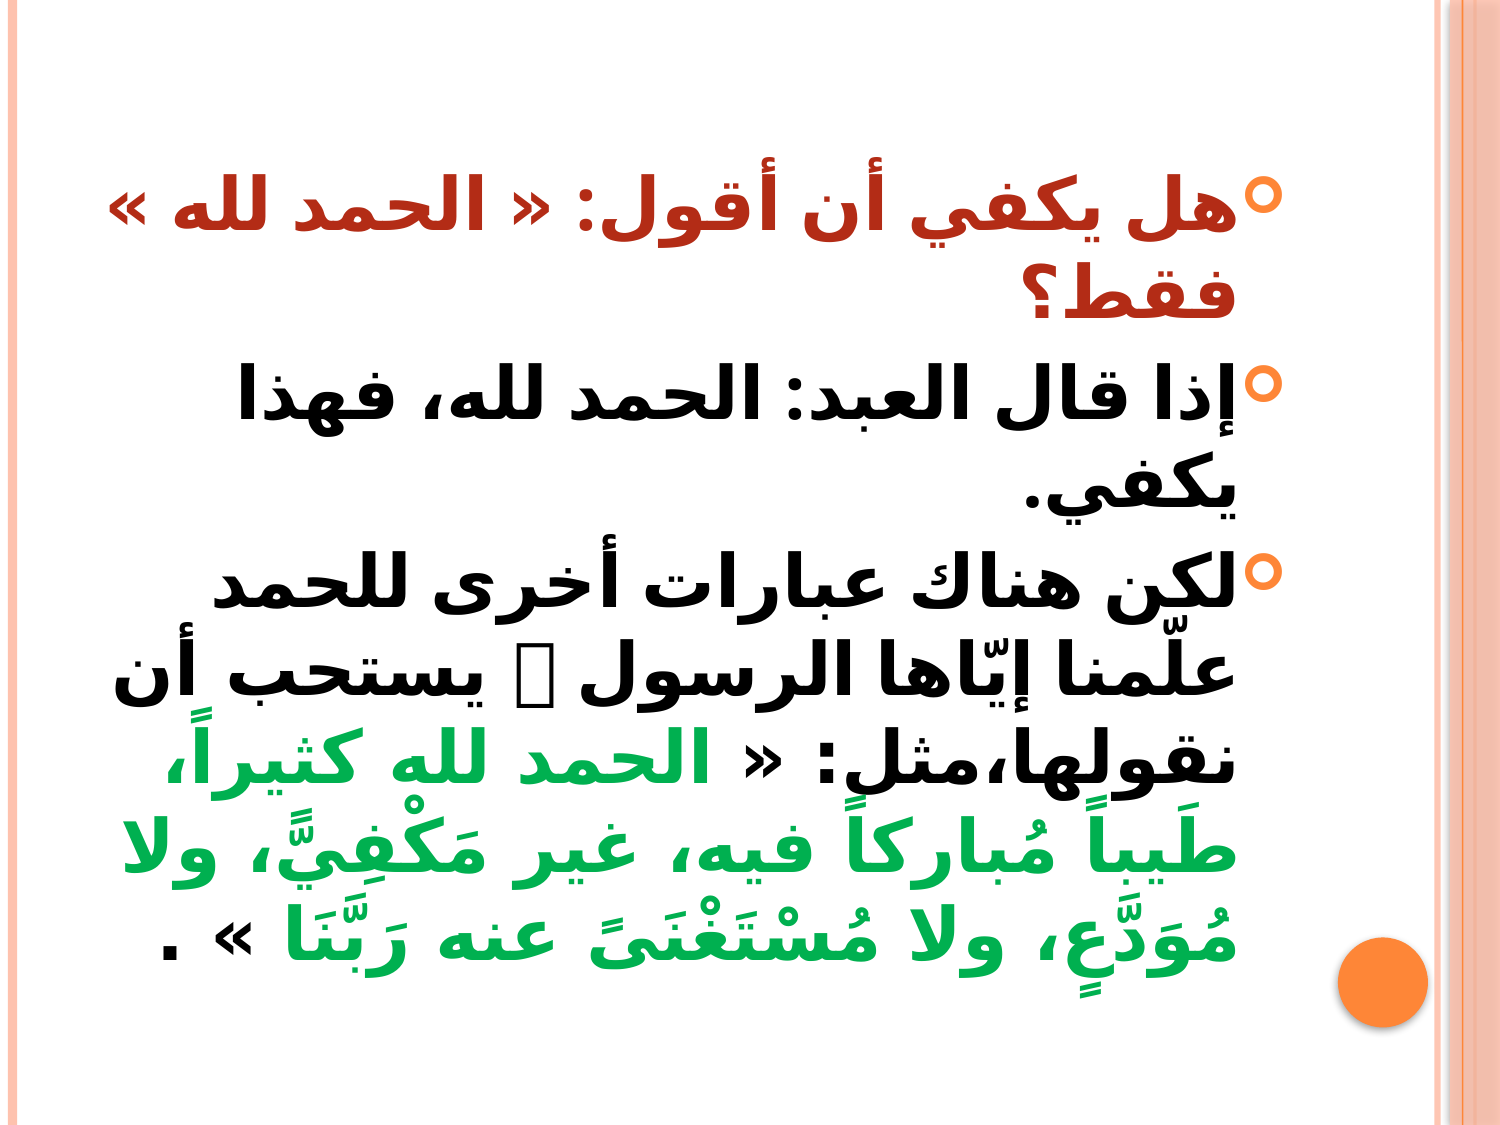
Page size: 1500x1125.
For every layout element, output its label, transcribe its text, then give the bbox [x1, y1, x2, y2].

list هل يكفي أن أقول: « الحمد لله » فقط؟ إذا قال العبد: الحمد لله، فهذا يكفي. لكن هناك عبارات أخرى للحمد علّمنا إيّاها الرسول  يستحب أن نقولها،مثل: « الحمد لله كثيراً، طَيباً مُباركاً فيه، غير مَكْفِيًّ، ولا مُوَدَّعٍ، ولا مُسْتَغْنَىً عنه رَبَّنَا » . [75, 149, 1300, 1062]
